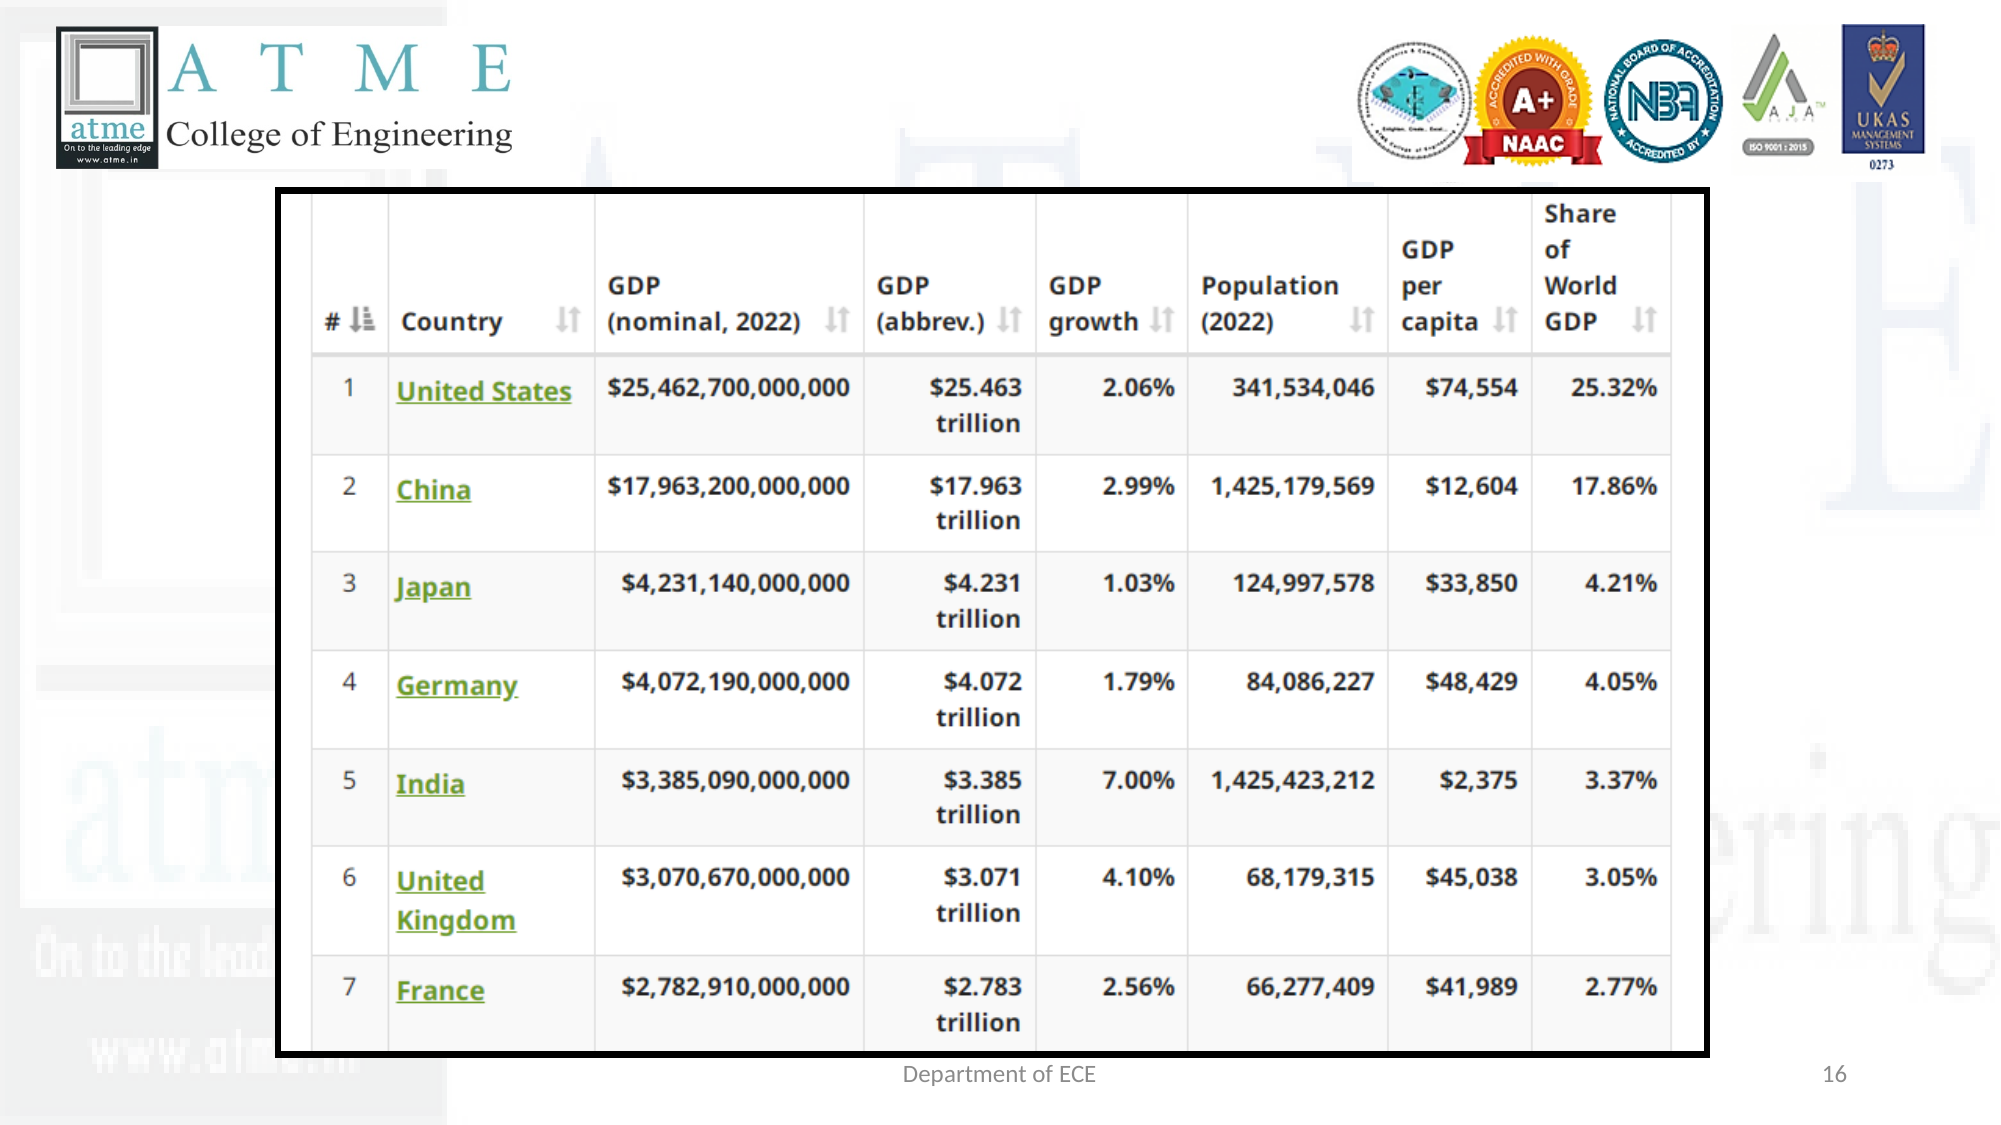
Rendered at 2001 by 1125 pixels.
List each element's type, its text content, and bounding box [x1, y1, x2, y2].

picture [280, 193, 1705, 1052]
picture [1352, 24, 1941, 186]
picture [56, 26, 512, 169]
slide_number 16 [1412, 1042, 1863, 1103]
footer Department of ECE [662, 1058, 1338, 1103]
